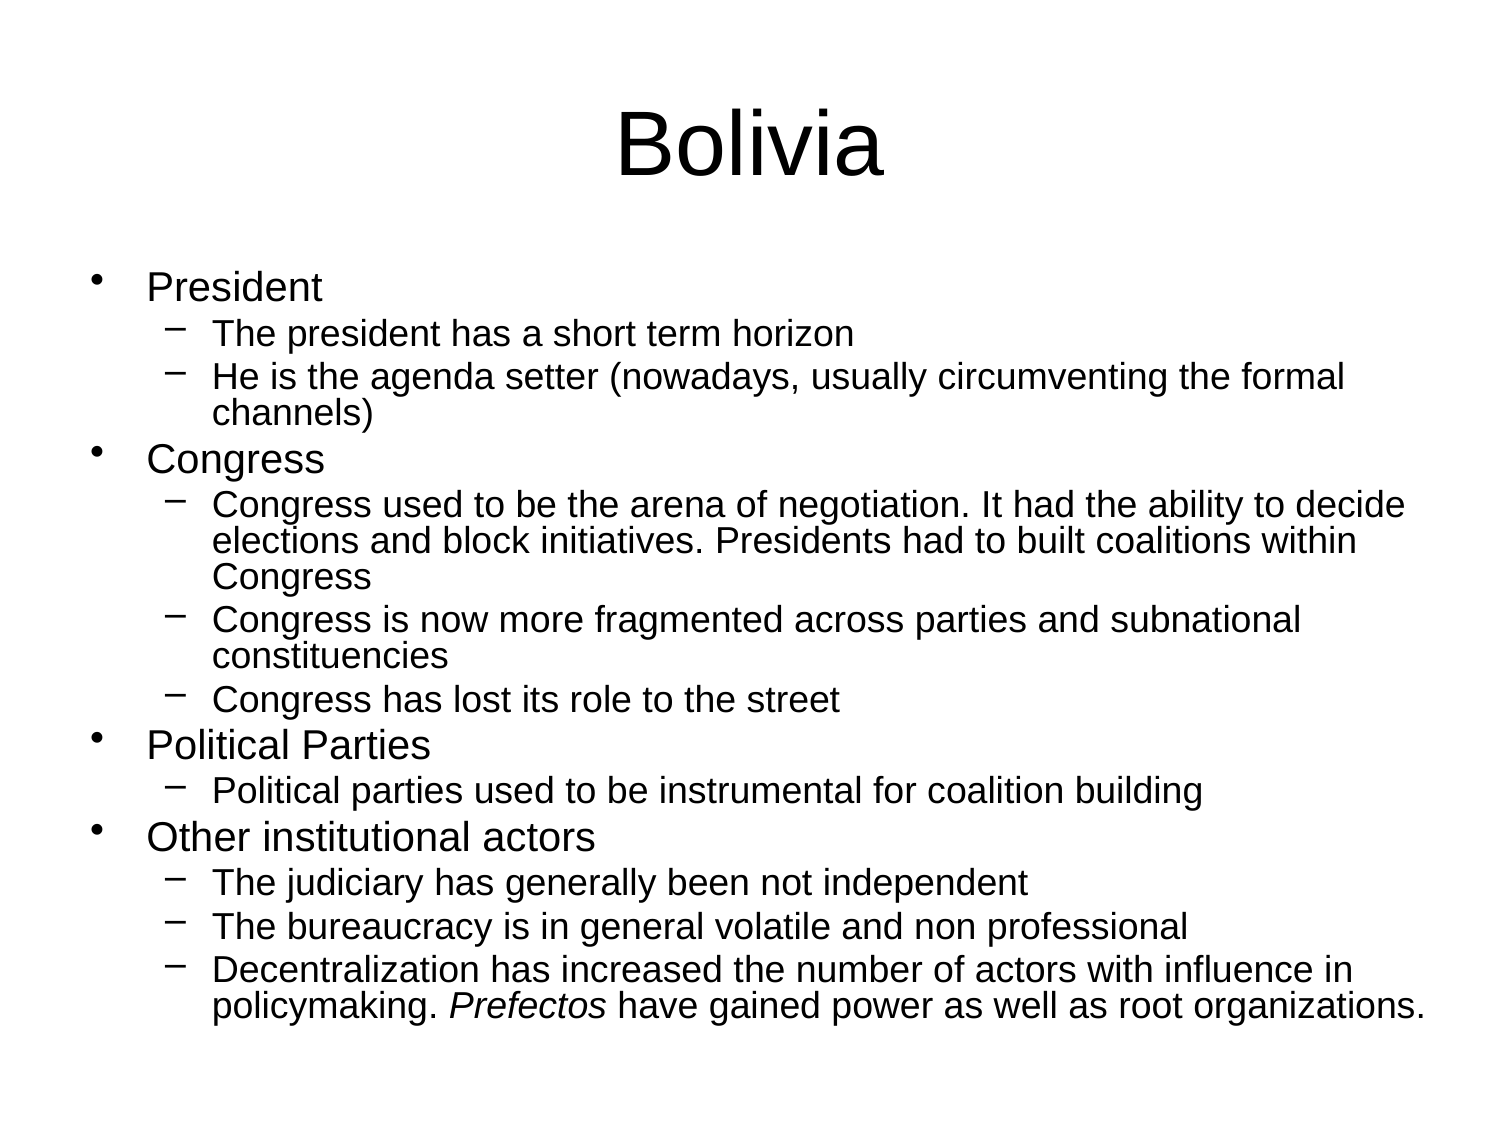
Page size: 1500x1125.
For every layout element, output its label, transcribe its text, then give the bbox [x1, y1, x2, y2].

list President The president has a short term horizon He is the agenda setter (nowadays, usually circumventing the formal channels) Congress Congress used to be the arena of negotiation. It had the ability to decide elections and block initiatives. Presidents had to built coalitions within Congress Congress is now more fragmented across parties and subnational constituencies Congress has lost its role to the street Political Parties Political parties used to be instrumental for coalition building Other institutional actors The judiciary has generally been not independent The bureaucracy is in general volatile and non professional Decentralization has increased the number of actors with influence in policymaking. Prefectos have gained power as well as root organizations. [74, 262, 1500, 1125]
title Bolivia [74, 44, 1426, 233]
